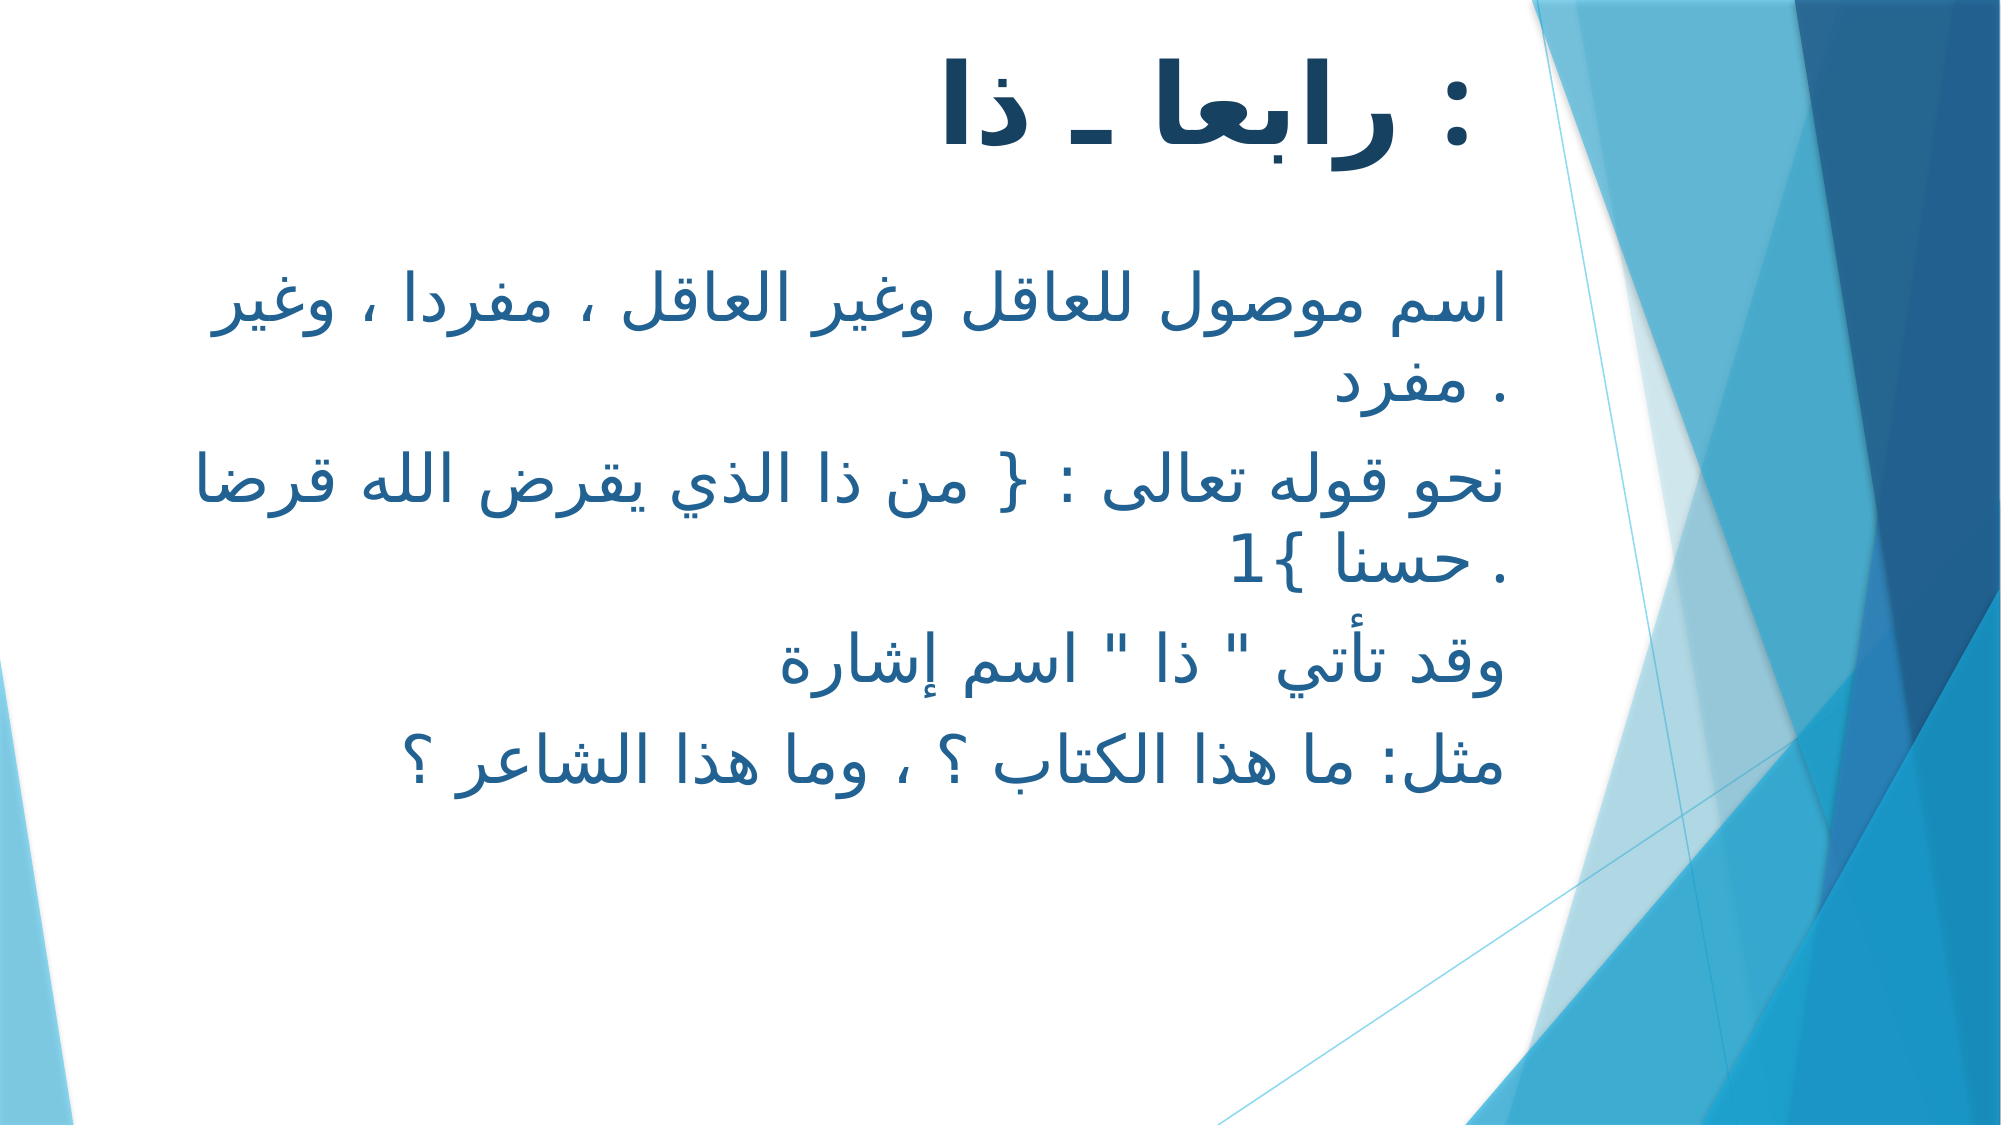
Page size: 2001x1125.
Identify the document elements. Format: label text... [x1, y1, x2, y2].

title رابعا ـ ذا : [77, 24, 1488, 214]
list اسم موصول للعاقل وغير العاقل ، مفردا ، وغير مفرد . نحو قوله تعالى : { من ذا الذي يقرض الله قرضا حسنا }1 . وقد تأتي " ذا " اسم إشارة مثل: ما هذا الكتاب ؟ ، وما هذا الشاعر ؟ [113, 247, 1525, 1058]
